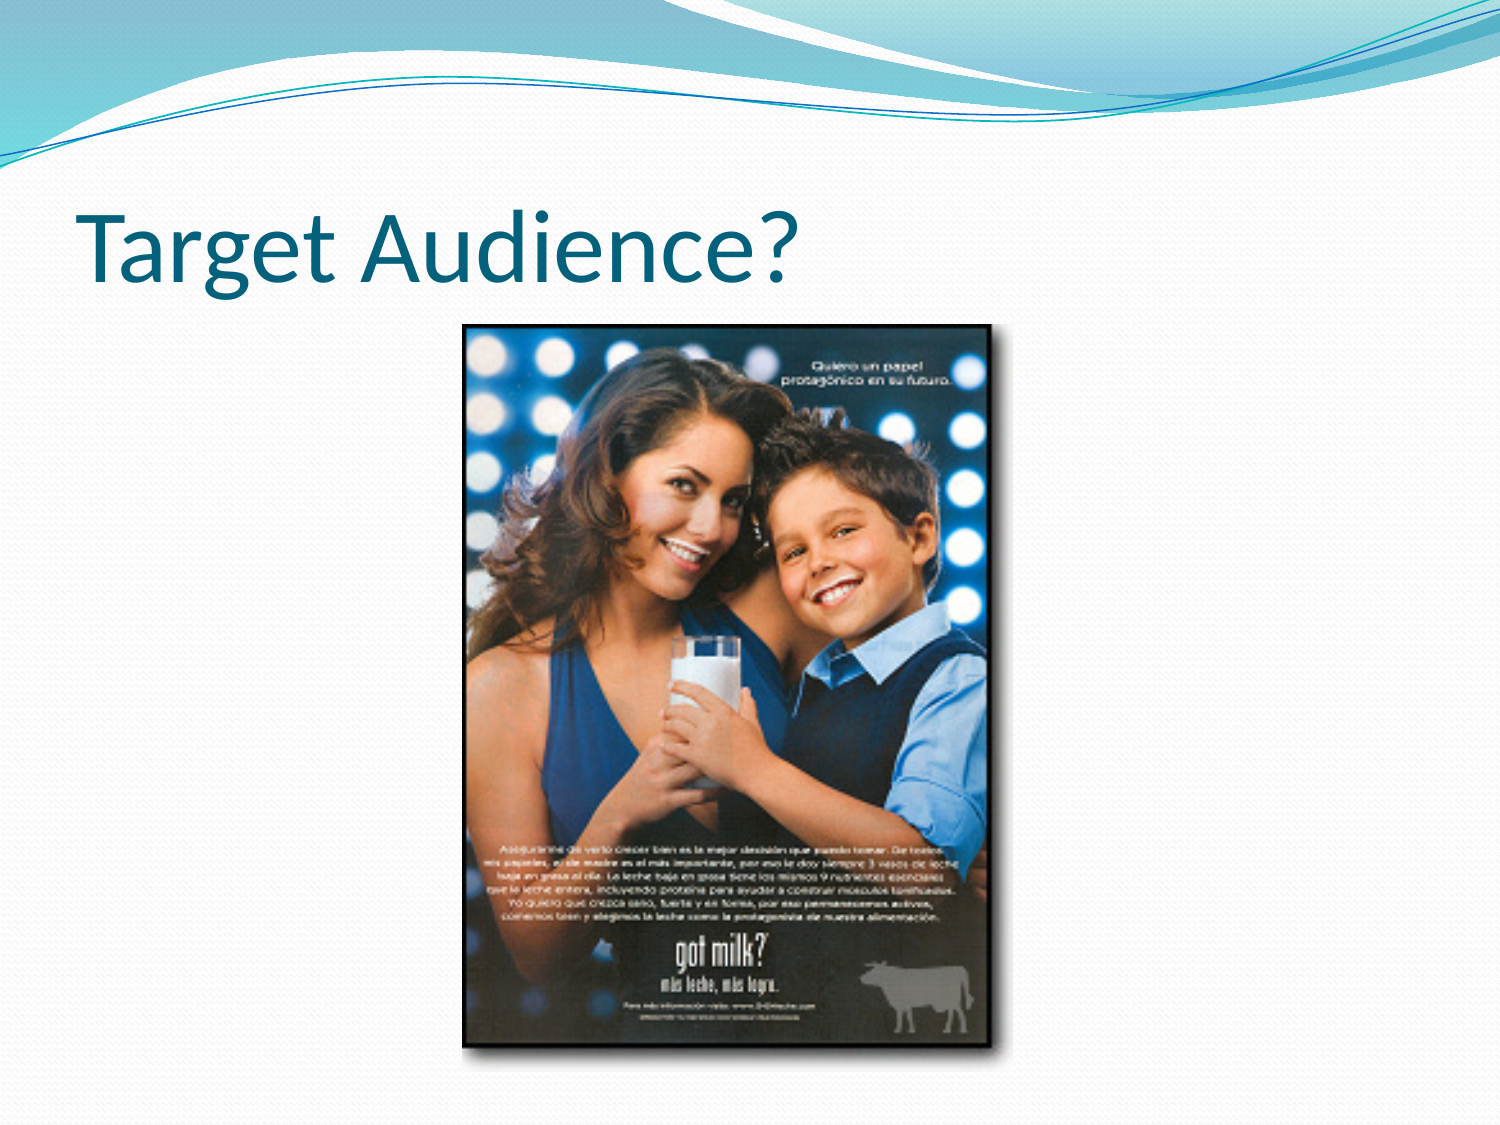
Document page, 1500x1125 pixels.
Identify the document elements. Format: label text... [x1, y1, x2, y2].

title Target Audience? [75, 115, 1425, 303]
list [462, 324, 1013, 1073]
